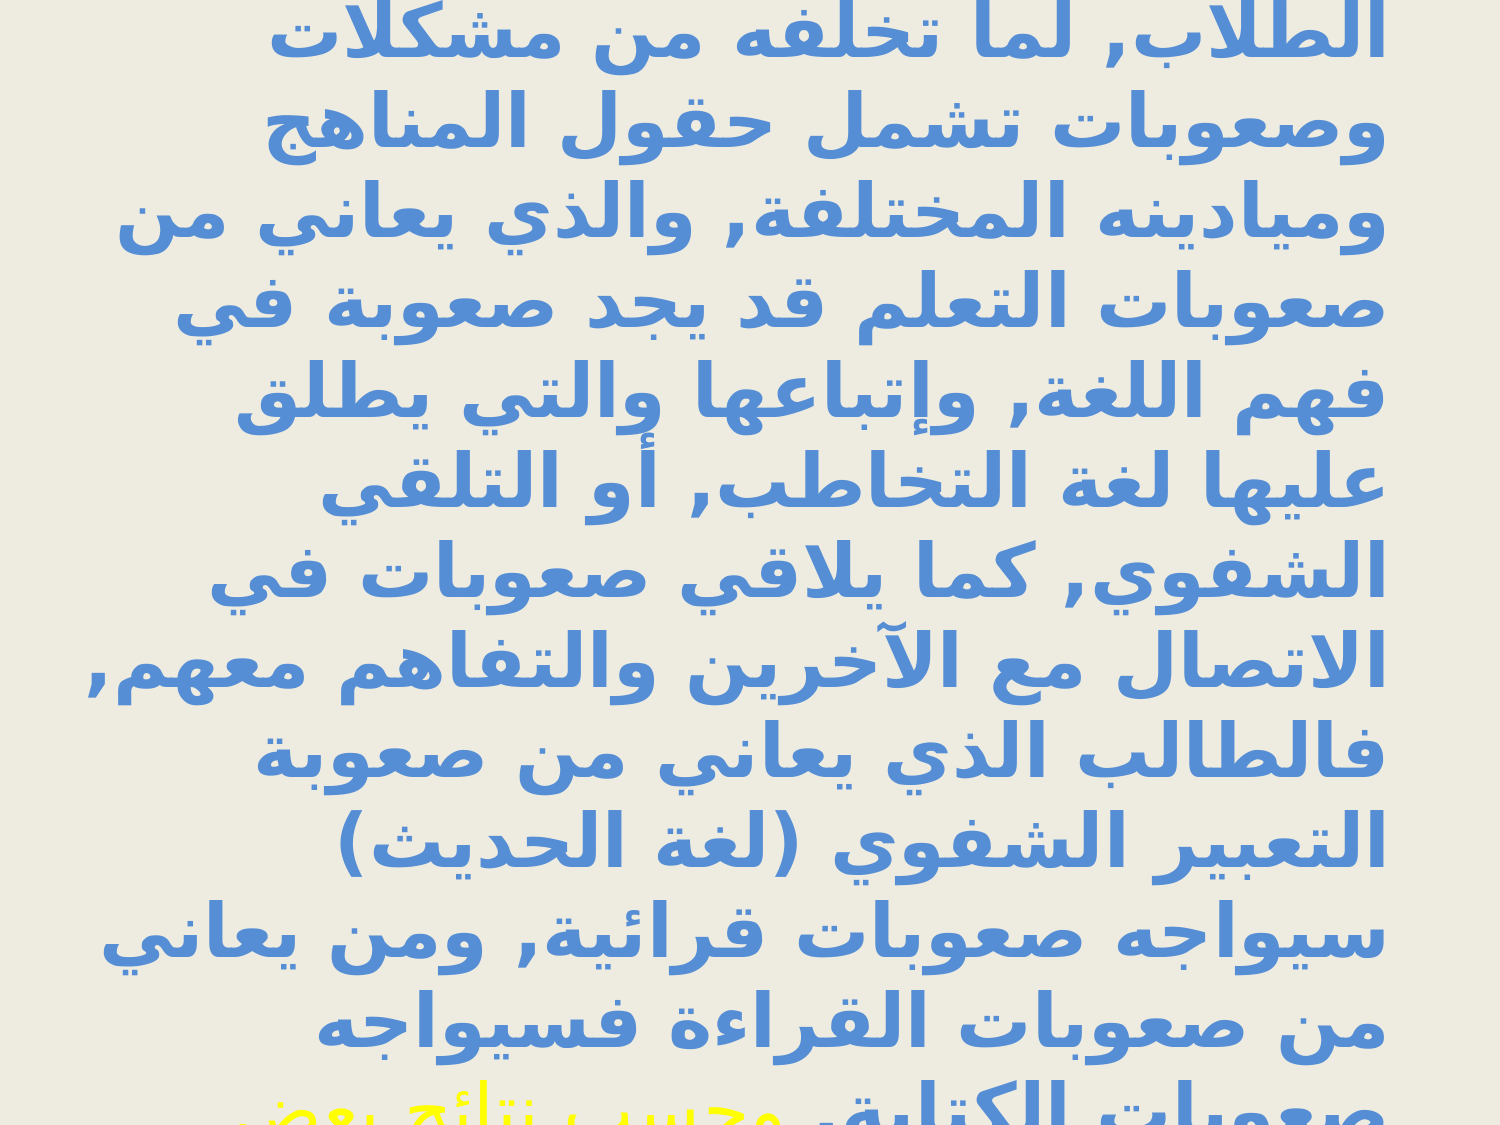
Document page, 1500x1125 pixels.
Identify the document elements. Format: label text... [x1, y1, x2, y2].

title قد تكون الصعوبات اللغوية هي من السمات الظاهرة والأكثر وضوحاً عند من يعاني من صعوبات التعلم من الطلاب, لما تخلفه من مشكلات وصعوبات تشمل حقول المناهج وميادينه المختلفة, والذي يعاني من صعوبات التعلم قد يجد صعوبة في فهم اللغة, وإتباعها والتي يطلق عليها لغة التخاطب, أو التلقي الشفوي, كما يلاقي صعوبات في الاتصال مع الآخرين والتفاهم معهم, فالطالب الذي يعاني من صعوبة التعبير الشفوي (لغة الحديث) سيواجه صعوبات قرائية, ومن يعاني من صعوبات القراءة فسيواجه صعوبات الكتابة, وحسب نتائج بعض الأبحاث فقط دلت الإحصائيات إلى أن (40-60%) ممن يعانون من صعوبات تعلم لديهم مشاكل واضطرابات في اللغة. [46, 45, 1442, 1090]
